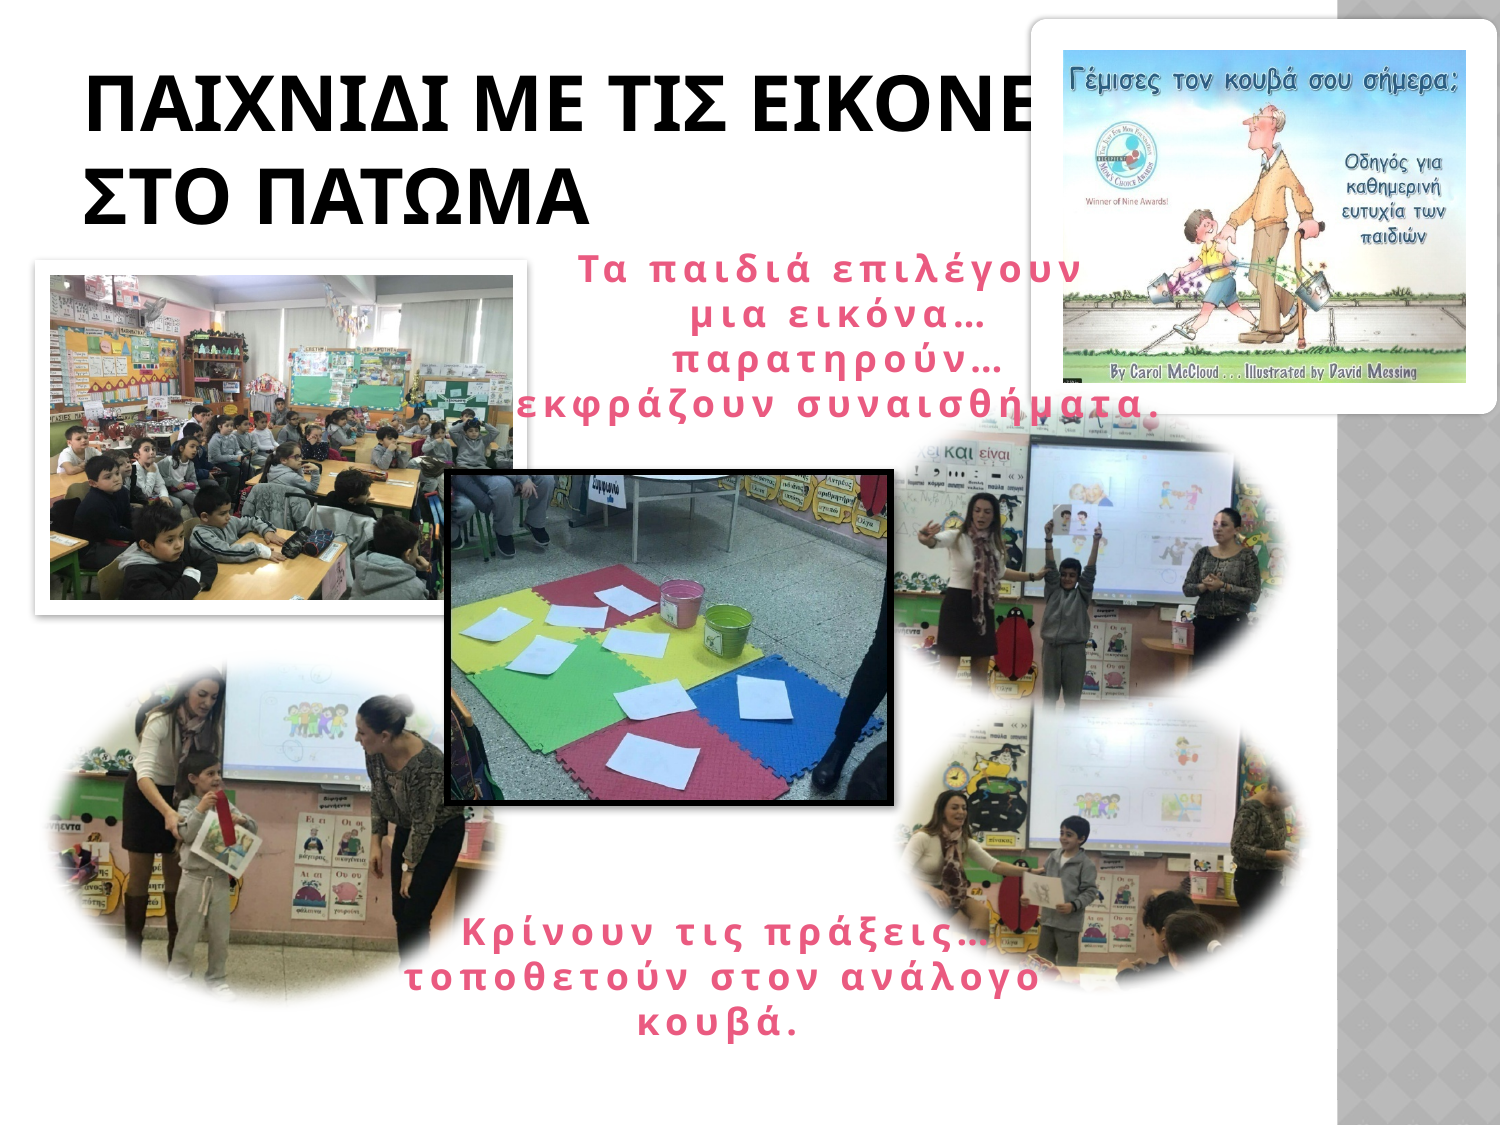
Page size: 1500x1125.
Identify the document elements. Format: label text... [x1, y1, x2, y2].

picture [1062, 49, 1467, 383]
text_box Τα παιδιά επιλέγουν μια εικόνα… παρατηρούν… εκφράζουν συναισθήματα. [499, 237, 1056, 472]
title Παιχνιδι με τισ εικονεσ στο πατωμα [75, 52, 1026, 240]
picture [887, 674, 1318, 998]
picture [37, 649, 513, 1013]
text_box Κρίνουν τις πράξεις… τοποθετούν στον ανάλογο κουβά. [362, 899, 1088, 1125]
picture [49, 274, 1299, 801]
